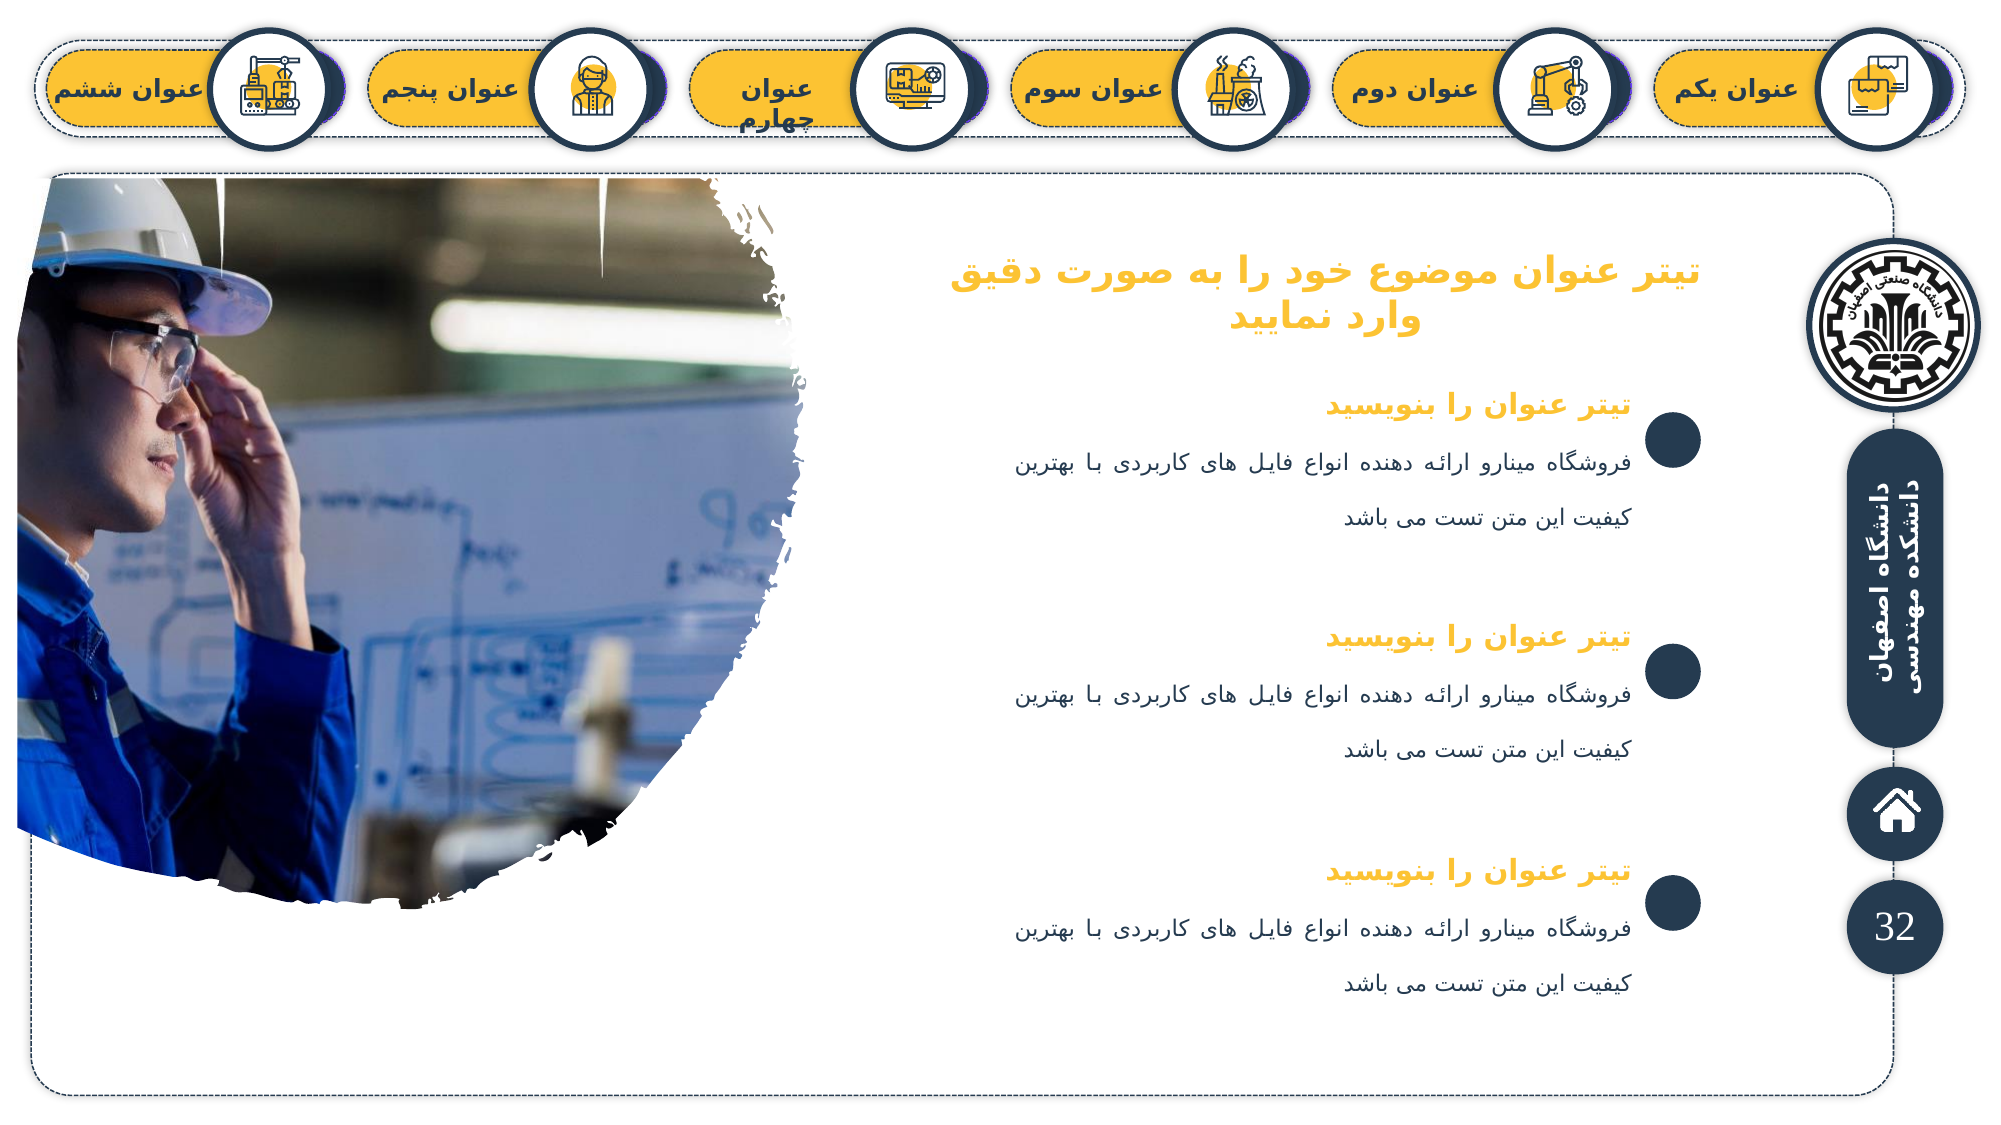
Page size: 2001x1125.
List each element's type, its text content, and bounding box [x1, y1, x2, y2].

text_box [614, 75, 618, 100]
picture [1873, 786, 1921, 833]
text_box [1644, 642, 1702, 701]
text_box [1644, 874, 1702, 932]
text_box [1648, 411, 1702, 469]
text_box عنوان ششم [37, 65, 221, 110]
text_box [885, 62, 946, 109]
text_box دانشگاه اصفهان دانشکده مهندسی [1855, 426, 1931, 748]
text_box عنوان یکم [1645, 65, 1829, 110]
picture [1819, 250, 1970, 402]
slide_number 32 [1846, 891, 1944, 952]
text_box عنوان پنجم [358, 65, 543, 110]
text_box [1848, 55, 1909, 116]
text_box عنوان چهارم [690, 65, 864, 140]
picture [17, 178, 807, 910]
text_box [1207, 55, 1267, 116]
text_box تیتر عنوان موضوع خود را به صورت دقیق وارد نمایید [916, 238, 1736, 344]
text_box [572, 55, 614, 116]
text_box عنوان سوم [1002, 65, 1186, 110]
text_box عنوان دوم [1323, 65, 1507, 110]
text_box تیتر عنوان را بنویسید فروشگاه مینارو ارائه دهنده انواع فایل های کاربردی با بهترین کیفیت این متن تست می باشد [996, 342, 1648, 538]
text_box تیتر عنوان را بنویسید فروشگاه مینارو ارائه دهنده انواع فایل های کاربردی با بهترین کیفیت این متن تست می باشد [996, 808, 1648, 1004]
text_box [240, 55, 301, 116]
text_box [1527, 55, 1588, 116]
text_box تیتر عنوان را بنویسید فروشگاه مینارو ارائه دهنده انواع فایل های کاربردی با بهترین کیفیت این متن تست می باشد [996, 575, 1648, 770]
